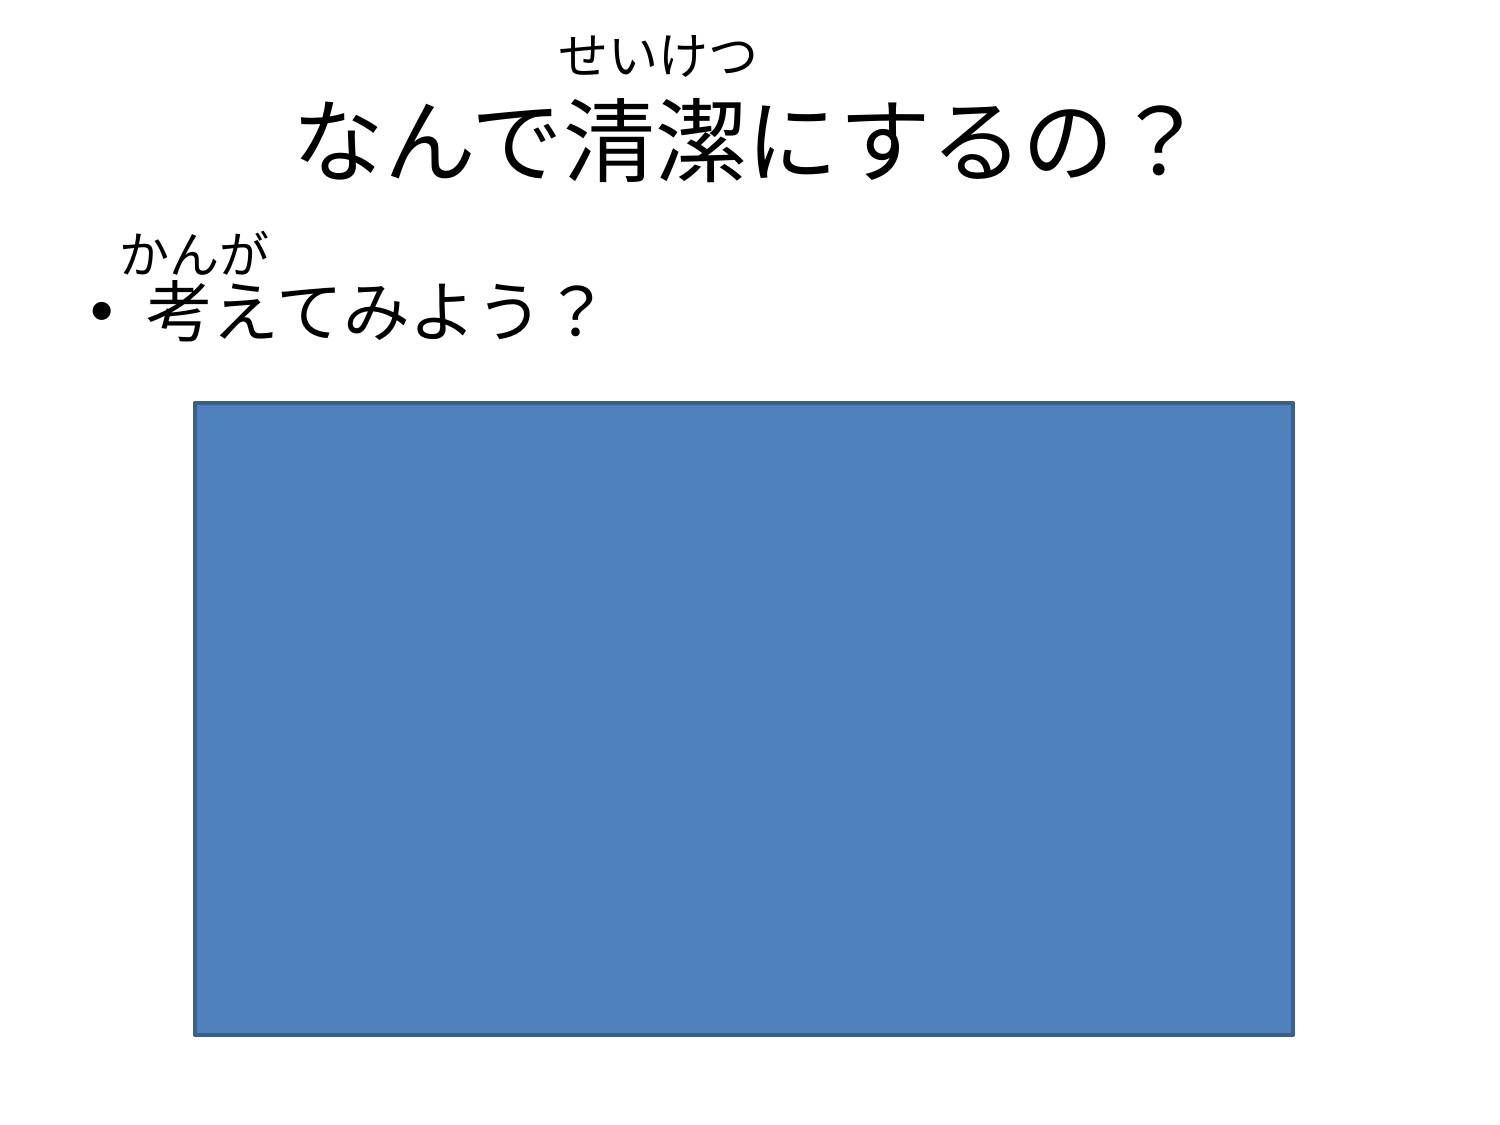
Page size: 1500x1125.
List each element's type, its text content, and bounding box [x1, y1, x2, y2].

text_box [193, 401, 1295, 1037]
list 考えてみよう？ [75, 262, 1425, 1005]
title なんで清潔にするの？ [75, 45, 1425, 233]
text_box せいけつ [490, 16, 827, 95]
text_box かんが [26, 216, 363, 294]
